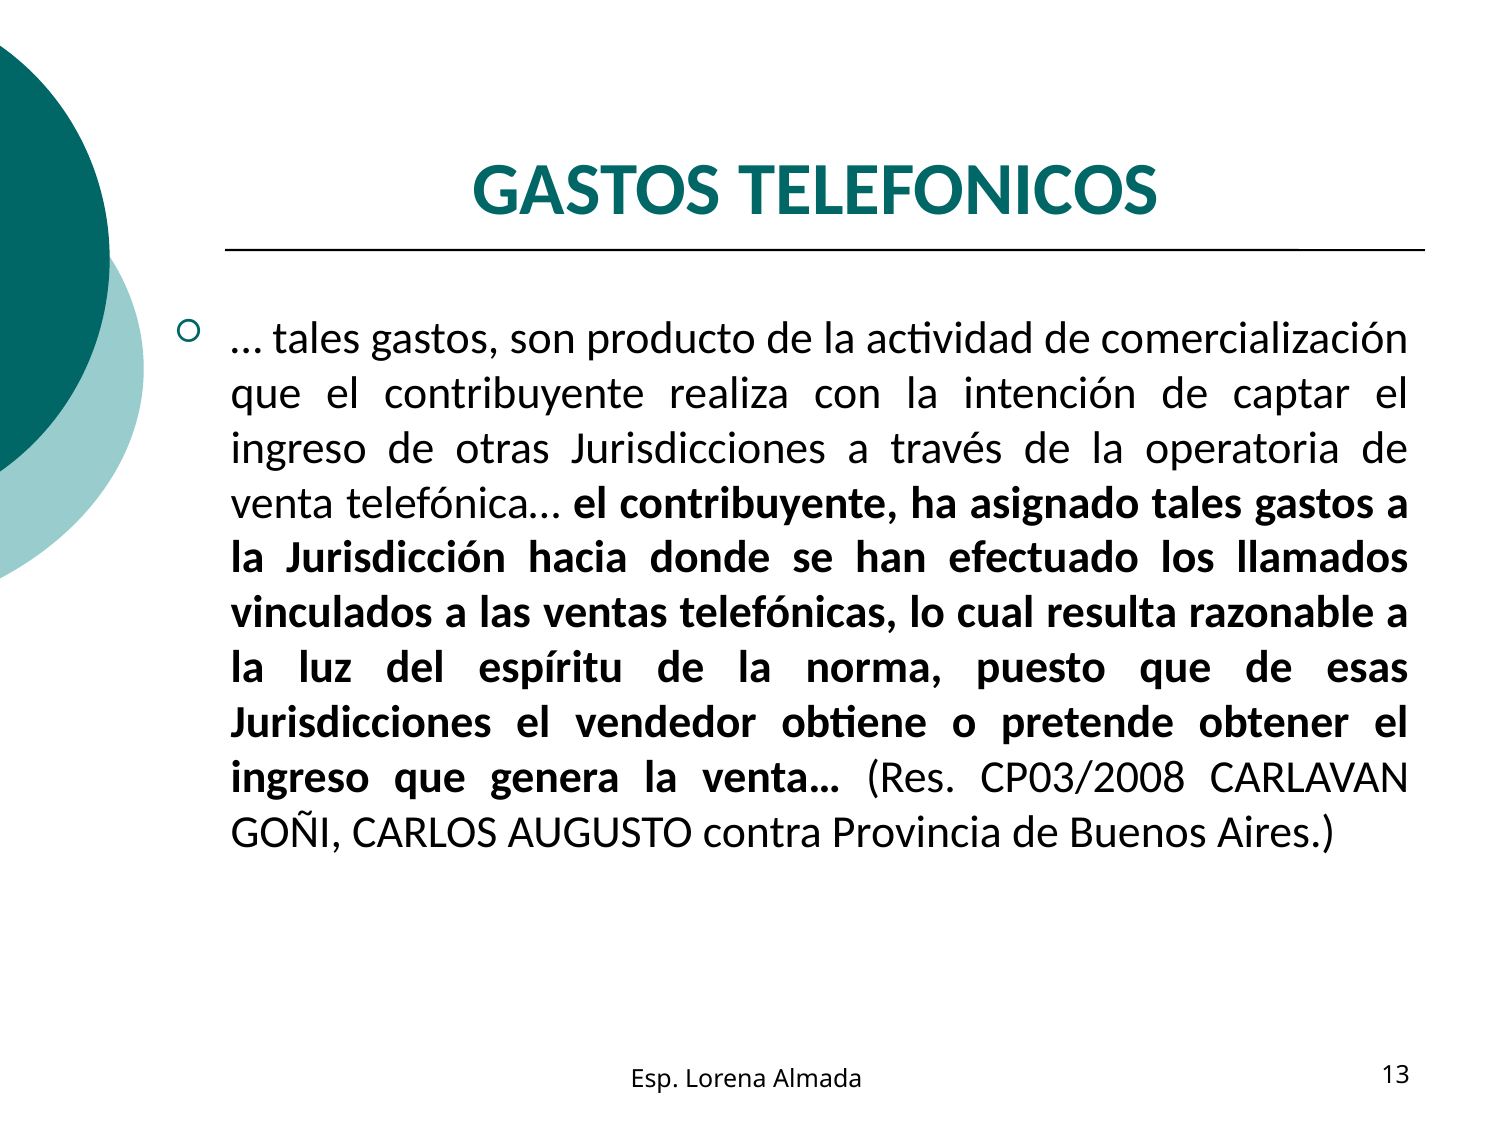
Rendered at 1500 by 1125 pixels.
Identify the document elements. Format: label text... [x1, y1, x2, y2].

title GASTOS TELEFONICOS [224, 49, 1425, 237]
list … tales gastos, son producto de la actividad de comercialización que el contribuyente realiza con la intención de captar el ingreso de otras Jurisdicciones a través de la operatoria de venta telefónica… el contribuyente, ha asignado tales gastos a la Jurisdicción hacia donde se han efectuado los llamados vinculados a las ventas telefónicas, lo cual resulta razonable a la luz del espíritu de la norma, puesto que de esas Jurisdicciones el vendedor obtiene o pretende obtener el ingreso que genera la venta… (Res. CP03/2008 CARLAVAN GOÑI, CARLOS AUGUSTO contra Provincia de Buenos Aires.) [159, 299, 1425, 975]
slide_number 13 [1074, 1025, 1425, 1100]
footer Esp. Lorena Almada [512, 1025, 988, 1100]
